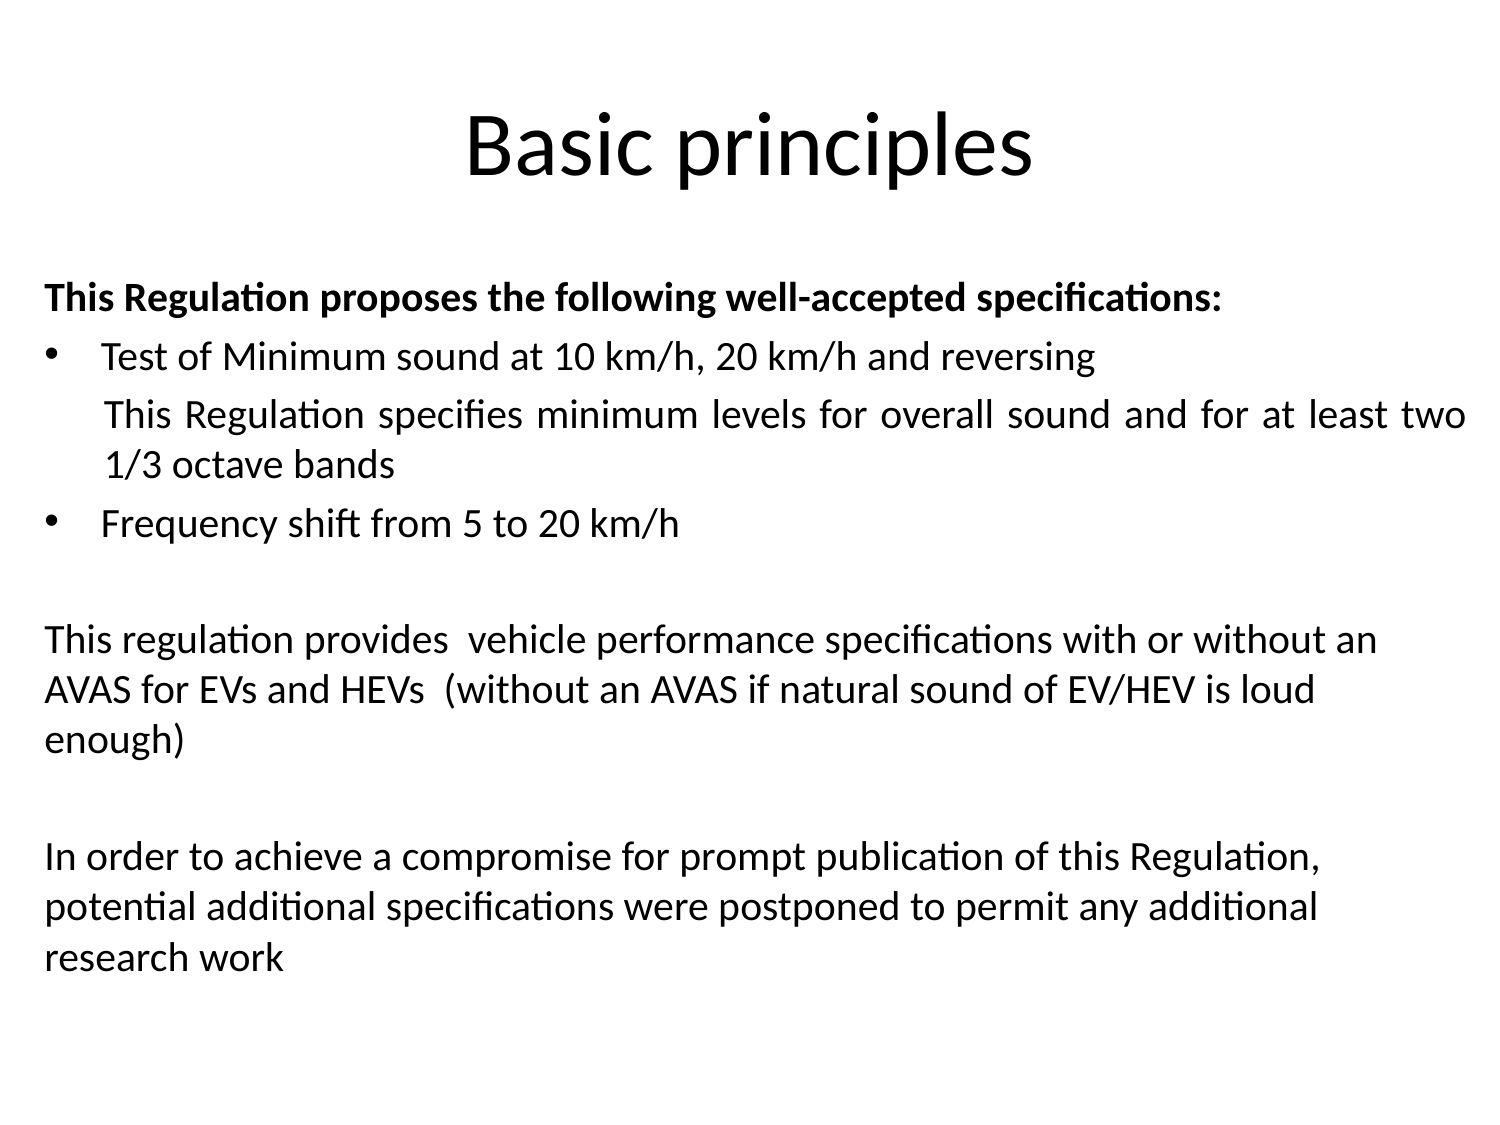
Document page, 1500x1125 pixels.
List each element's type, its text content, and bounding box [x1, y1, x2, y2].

list This Regulation proposes the following well-accepted specifications: Test of Minimum sound at 10 km/h, 20 km/h and reversing This Regulation specifies minimum levels for overall sound and for at least two 1/3 octave bands Frequency shift from 5 to 20 km/h This regulation provides vehicle performance specifications with or without an AVAS for EVs and HEVs (without an AVAS if natural sound of EV/HEV is loud enough) In order to achieve a compromise for prompt publication of this Regulation, potential additional specifications were postponed to permit any additional research work [29, 262, 1483, 1005]
title Basic principles [75, 45, 1425, 233]
